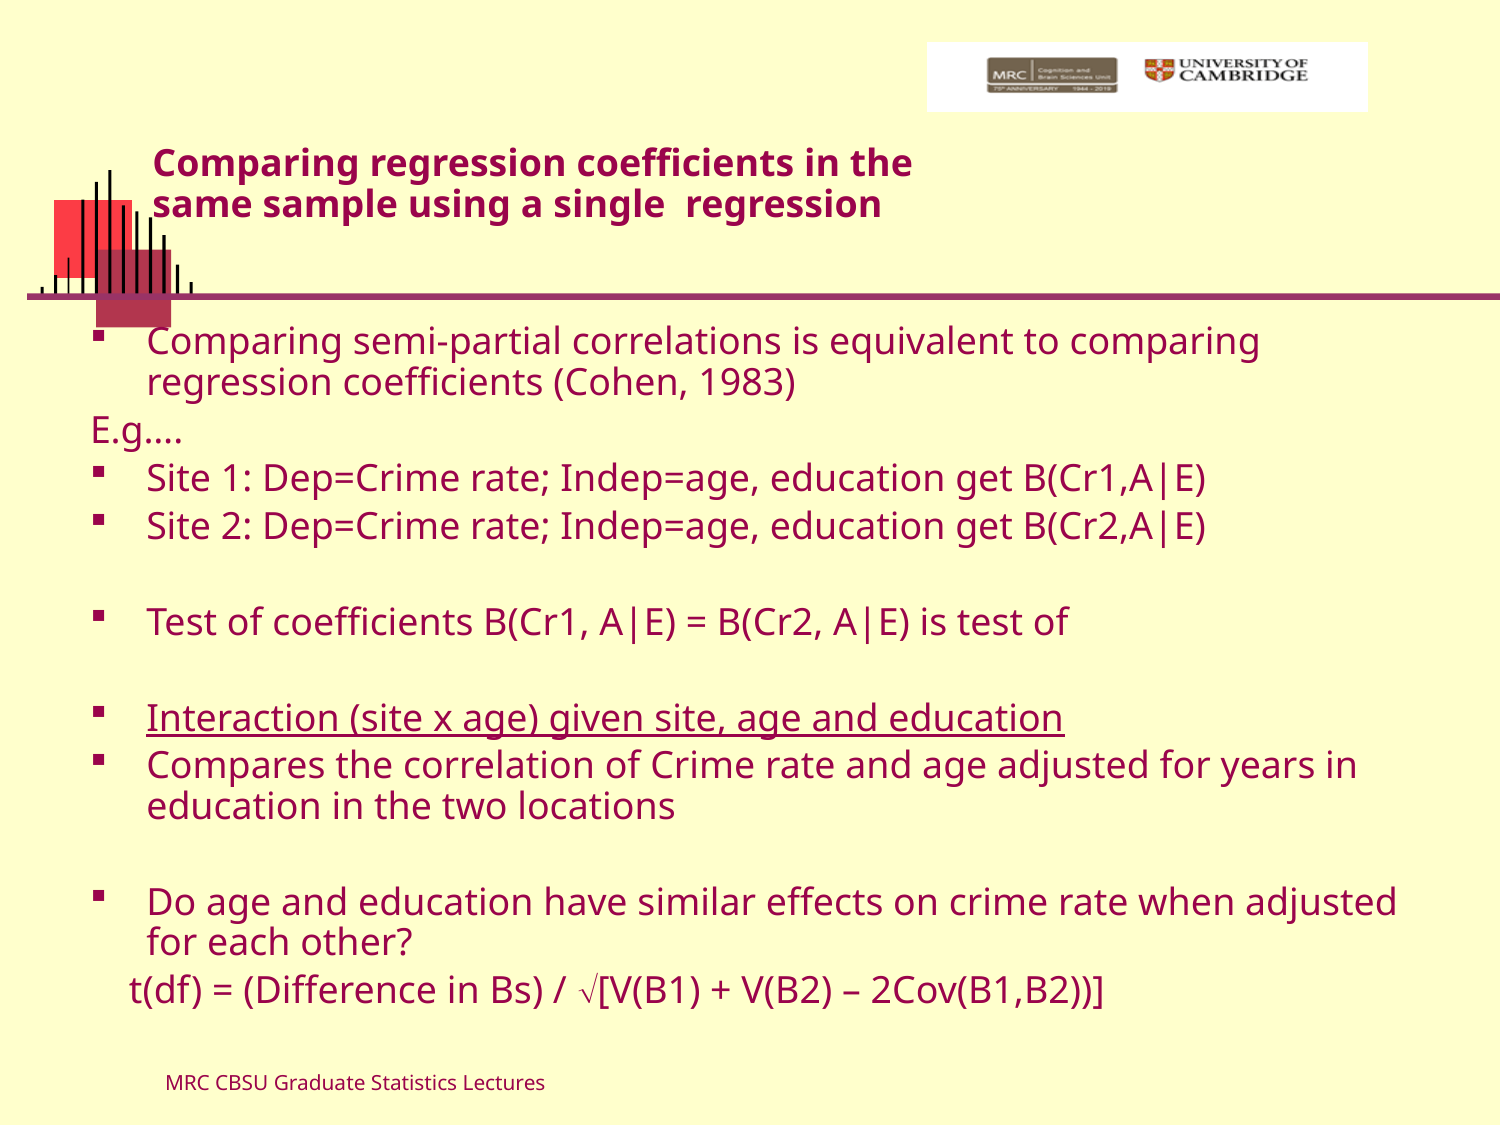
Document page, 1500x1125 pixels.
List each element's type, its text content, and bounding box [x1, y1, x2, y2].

footer MRC CBSU Graduate Statistics Lectures [149, 1062, 988, 1101]
picture [927, 42, 1368, 112]
title Comparing regression coefficients in the same sample using a single regression [137, 137, 988, 233]
list Comparing semi-partial correlations is equivalent to comparing regression coefficients (Cohen, 1983) E.g…. Site 1: Dep=Crime rate; Indep=age, education get B(Cr1,A|E) Site 2: Dep=Crime rate; Indep=age, education get B(Cr2,A|E) Test of coefficients B(Cr1, A|E) = B(Cr2, A|E) is test of Interaction (site x age) given site, age and education Compares the correlation of Crime rate and age adjusted for years in education in the two locations Do age and education have similar effects on crime rate when adjusted for each other? t(df) = (Difference in Bs) / [V(B1) + V(B2) – 2Cov(B1,B2))] [75, 262, 1425, 1038]
